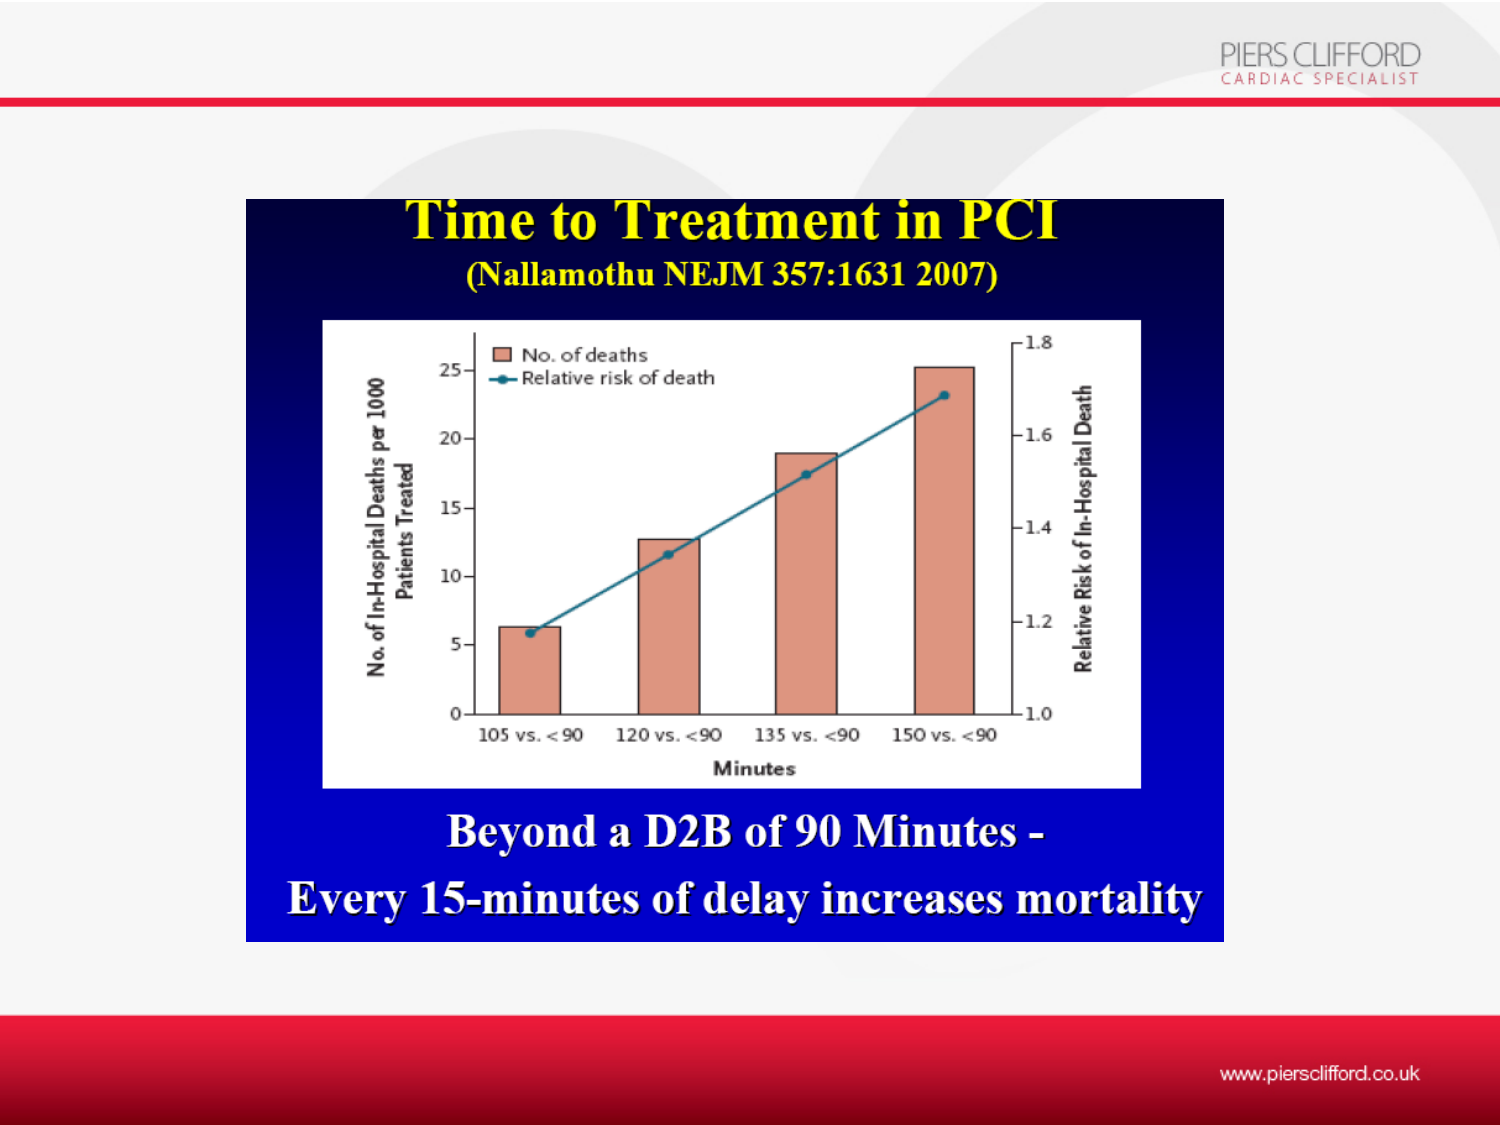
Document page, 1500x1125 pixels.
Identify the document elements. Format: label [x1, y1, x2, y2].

list [245, 198, 1224, 942]
picture [0, 2, 1500, 1125]
